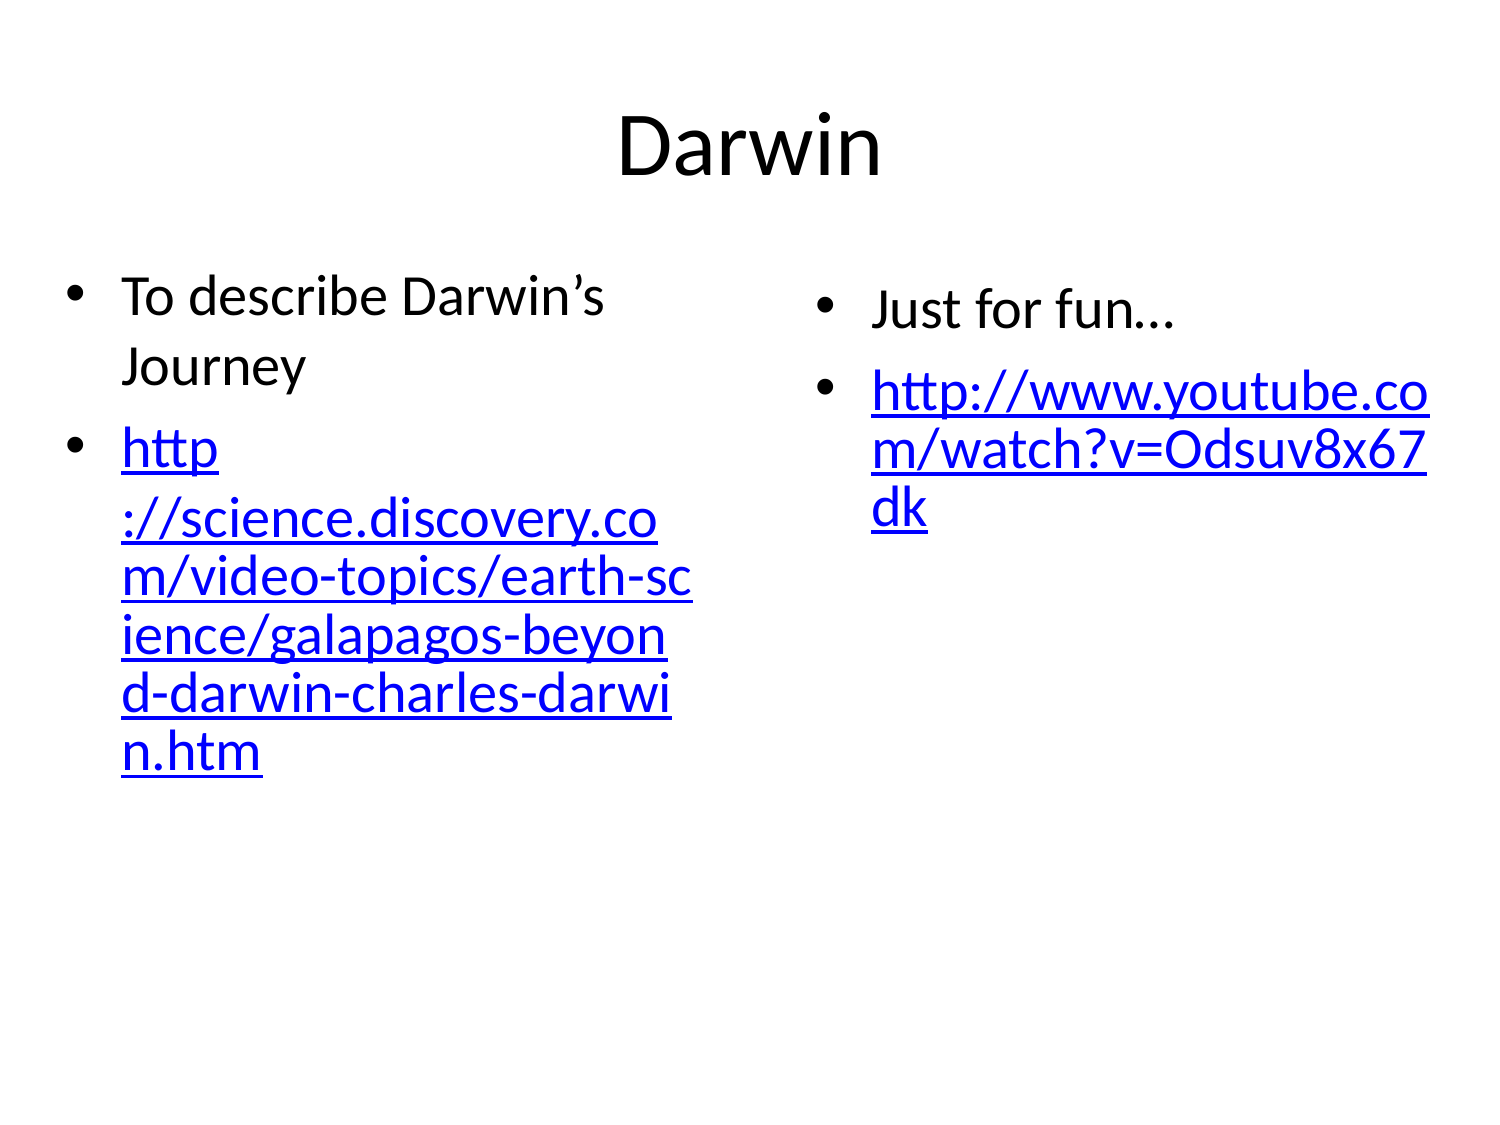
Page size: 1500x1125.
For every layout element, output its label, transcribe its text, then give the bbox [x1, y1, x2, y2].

list Just for fun… http://www.youtube.com/watch?v=Odsuv8x67dk [800, 262, 1463, 1005]
list To describe Darwin’s Journey http://science.discovery.com/video-topics/earth-science/galapagos-beyond-darwin-charles-darwin.htm [50, 249, 713, 993]
title Darwin [75, 45, 1425, 233]
